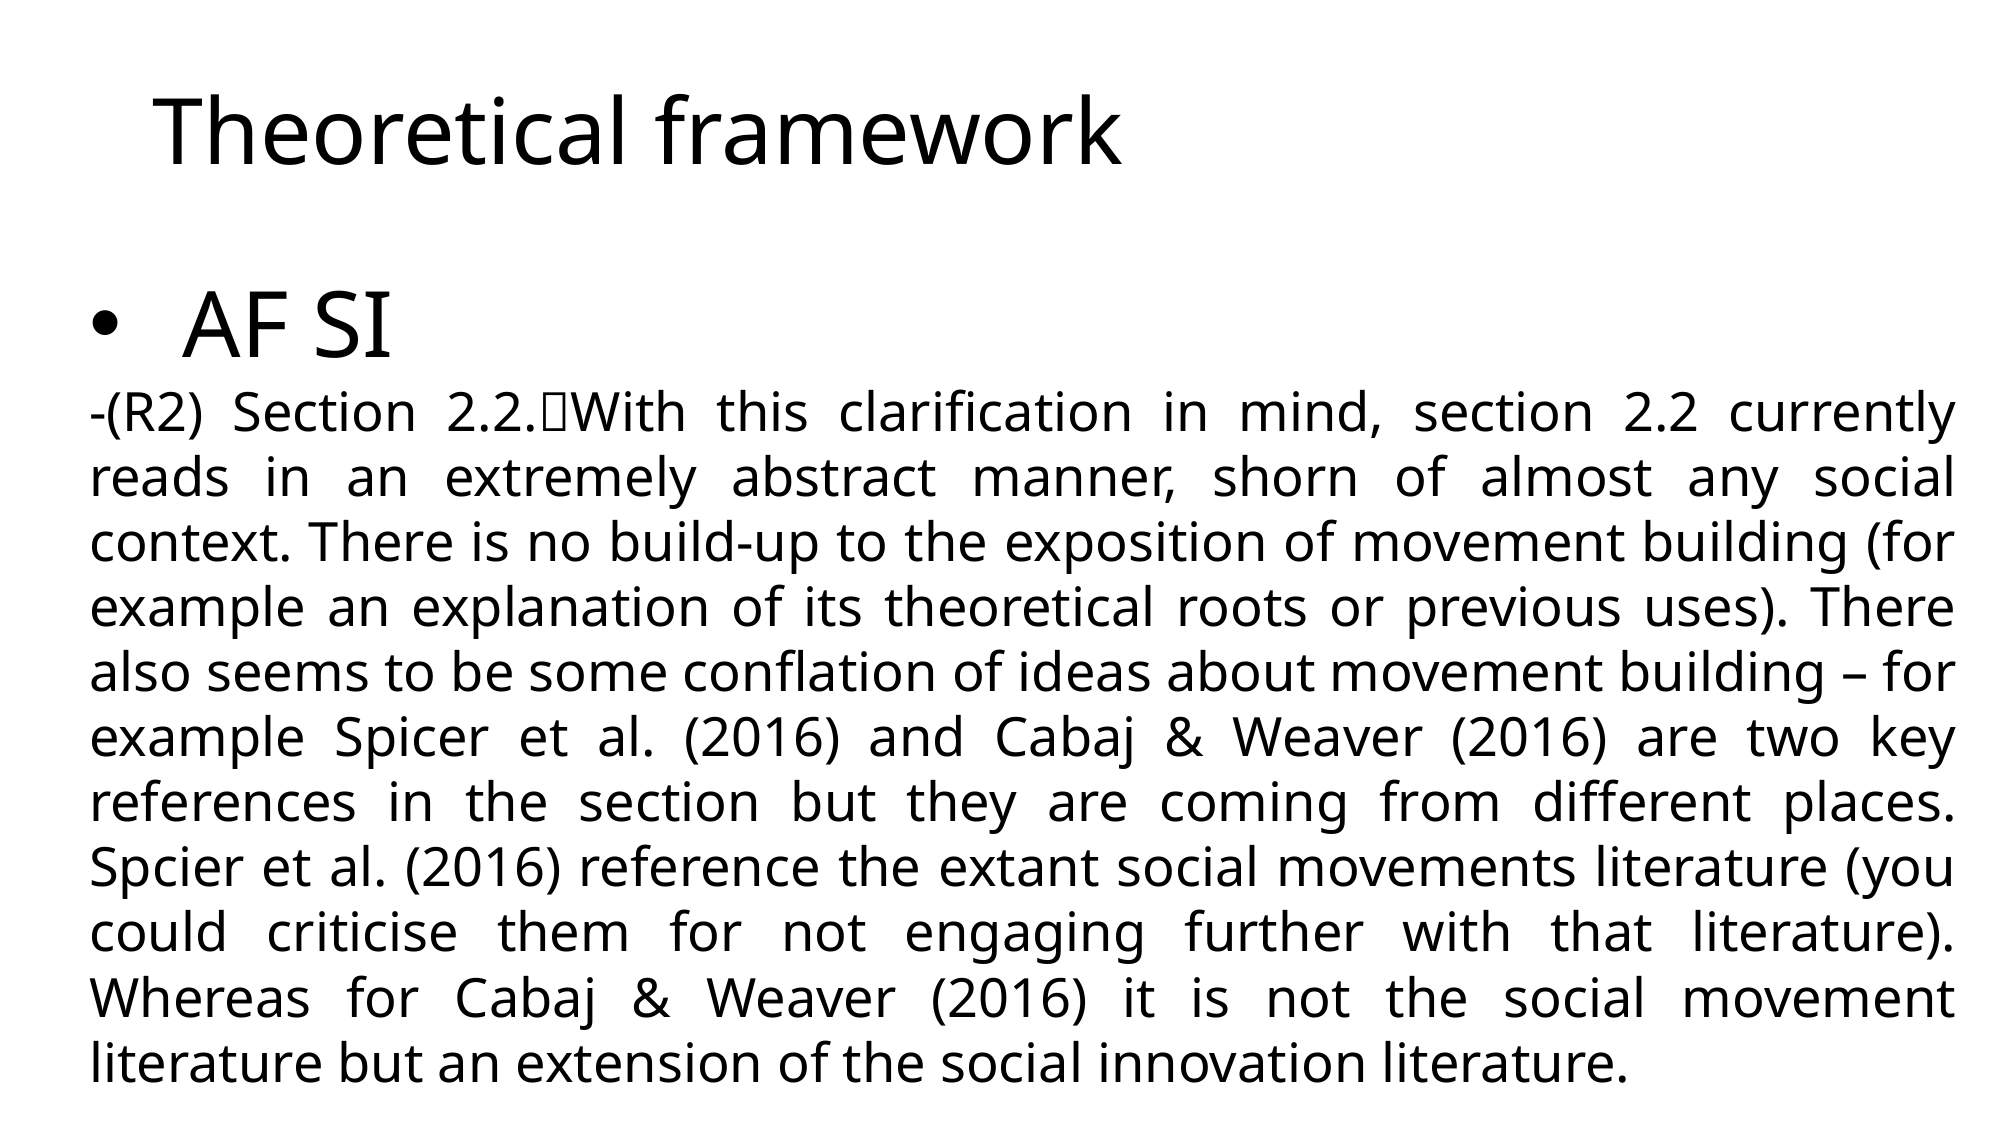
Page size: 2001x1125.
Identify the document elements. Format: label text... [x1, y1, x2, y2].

title Theoretical framework [137, 59, 1863, 209]
text_box AF SI -(R2) Section 2.2.With this clarification in mind, section 2.2 currently reads in an extremely abstract manner, shorn of almost any social context. There is no build-up to the exposition of movement building (for example an explanation of its theoretical roots or previous uses). There also seems to be some conflation of ideas about movement building – for example Spicer et al. (2016) and Cabaj & Weaver (2016) are two key references in the section but they are coming from different places. Spcier et al. (2016) reference the extant social movements literature (you could criticise them for not engaging further with that literature). Whereas for Cabaj & Weaver (2016) it is not the social movement literature but an extension of the social innovation literature. [74, 270, 1974, 1125]
